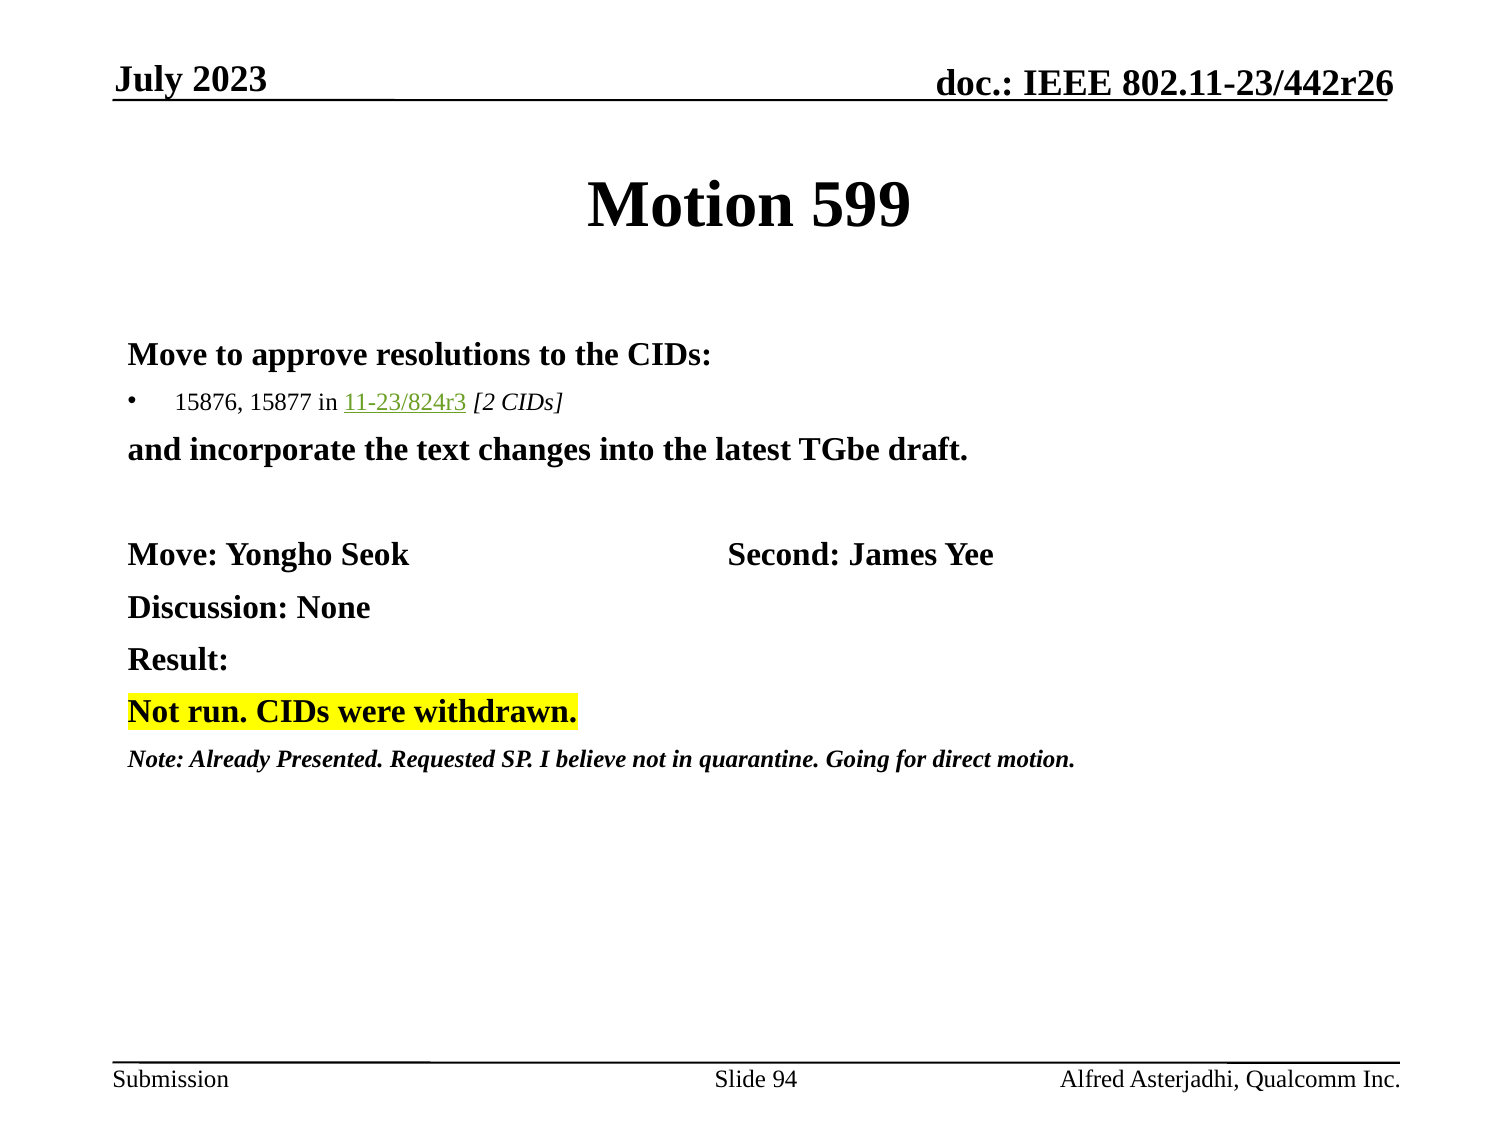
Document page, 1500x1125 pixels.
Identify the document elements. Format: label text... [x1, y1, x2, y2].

slide_number Slide 94 [712, 1061, 800, 1123]
title Motion 599 [112, 112, 1388, 288]
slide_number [114, 54, 423, 100]
list Move to approve resolutions to the CIDs: 15876, 15877 in 11-23/824r3 [2 CIDs] and incorporate the text changes into the latest TGbe draft. Move: Yongho Seok Second: James Yee Discussion: None Result: Not run. CIDs were withdrawn. Note: Already Presented. Requested SP. I believe not in quarantine. Going for direct motion. [112, 324, 1388, 1063]
footer Alfred Asterjadhi, Qualcomm Inc. [878, 1061, 1402, 1093]
